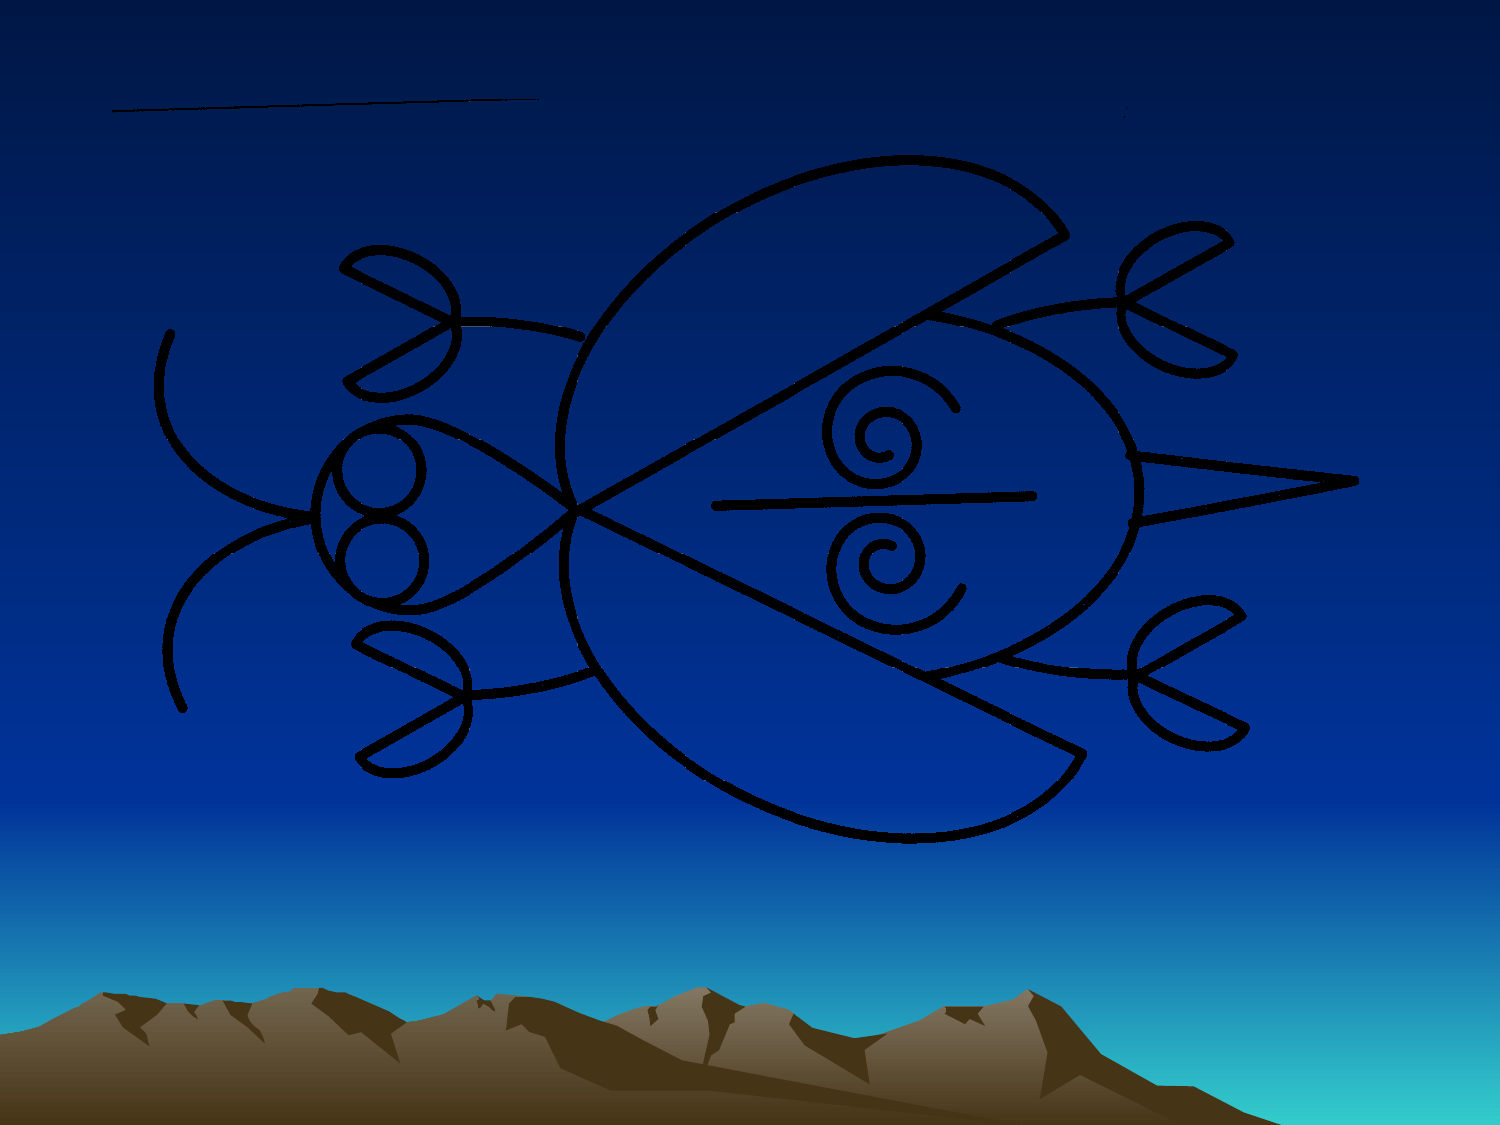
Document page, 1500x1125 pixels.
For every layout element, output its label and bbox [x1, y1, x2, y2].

picture [37, 99, 1443, 1008]
